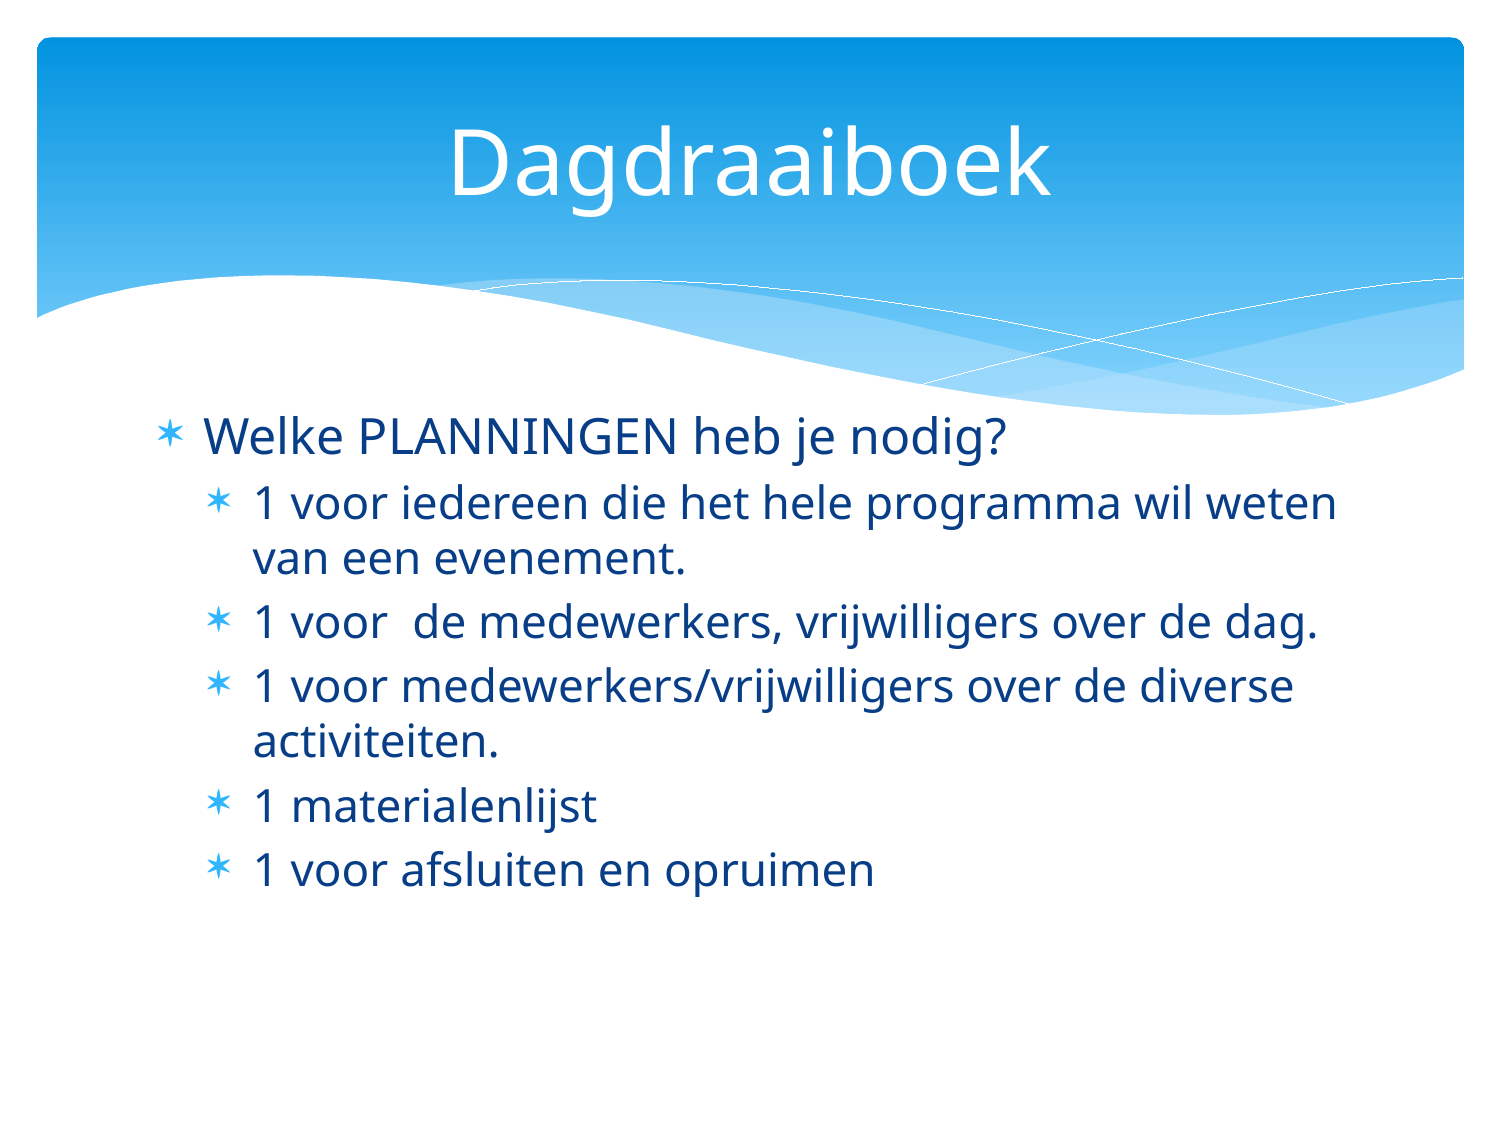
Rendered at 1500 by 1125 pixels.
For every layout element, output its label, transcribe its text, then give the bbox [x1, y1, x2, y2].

list Welke PLANNINGEN heb je nodig? 1 voor iedereen die het hele programma wil weten van een evenement. 1 voor de medewerkers, vrijwilligers over de dag. 1 voor medewerkers/vrijwilligers over de diverse activiteiten. 1 materialenlijst 1 voor afsluiten en opruimen [143, 397, 1359, 1047]
title Dagdraaiboek [75, 55, 1425, 261]
